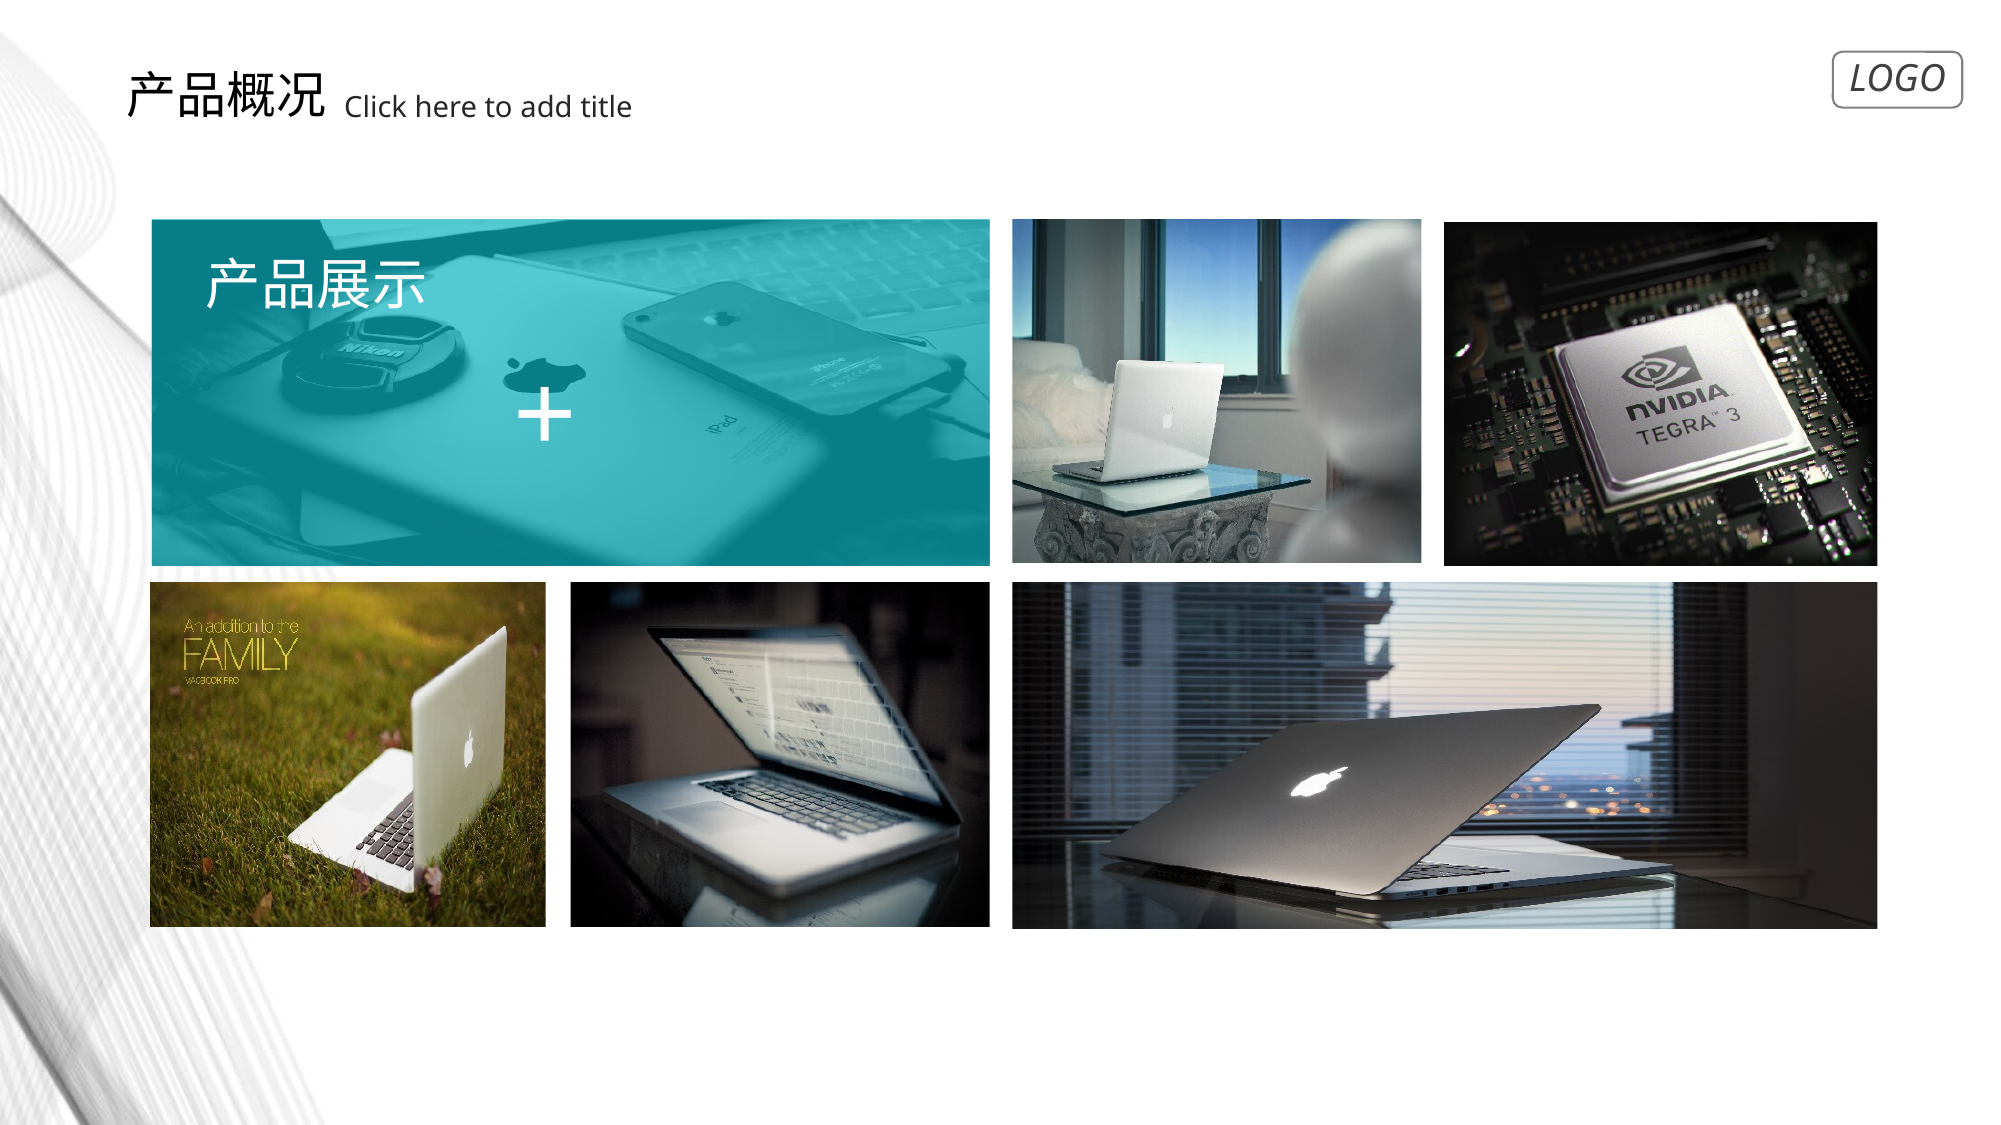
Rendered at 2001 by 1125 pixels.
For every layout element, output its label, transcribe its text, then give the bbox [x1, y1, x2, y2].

text_box [1443, 221, 1879, 567]
text_box Click here to add title [329, 73, 696, 131]
text_box [1011, 218, 1422, 564]
text_box 产品概况 [31, 55, 342, 131]
text_box [1011, 582, 1879, 929]
text_box 产品展示 [191, 241, 667, 324]
text_box + [488, 335, 603, 484]
picture [0, 0, 2000, 1125]
text_box [149, 581, 547, 927]
text_box [151, 218, 991, 567]
text_box [570, 581, 991, 927]
